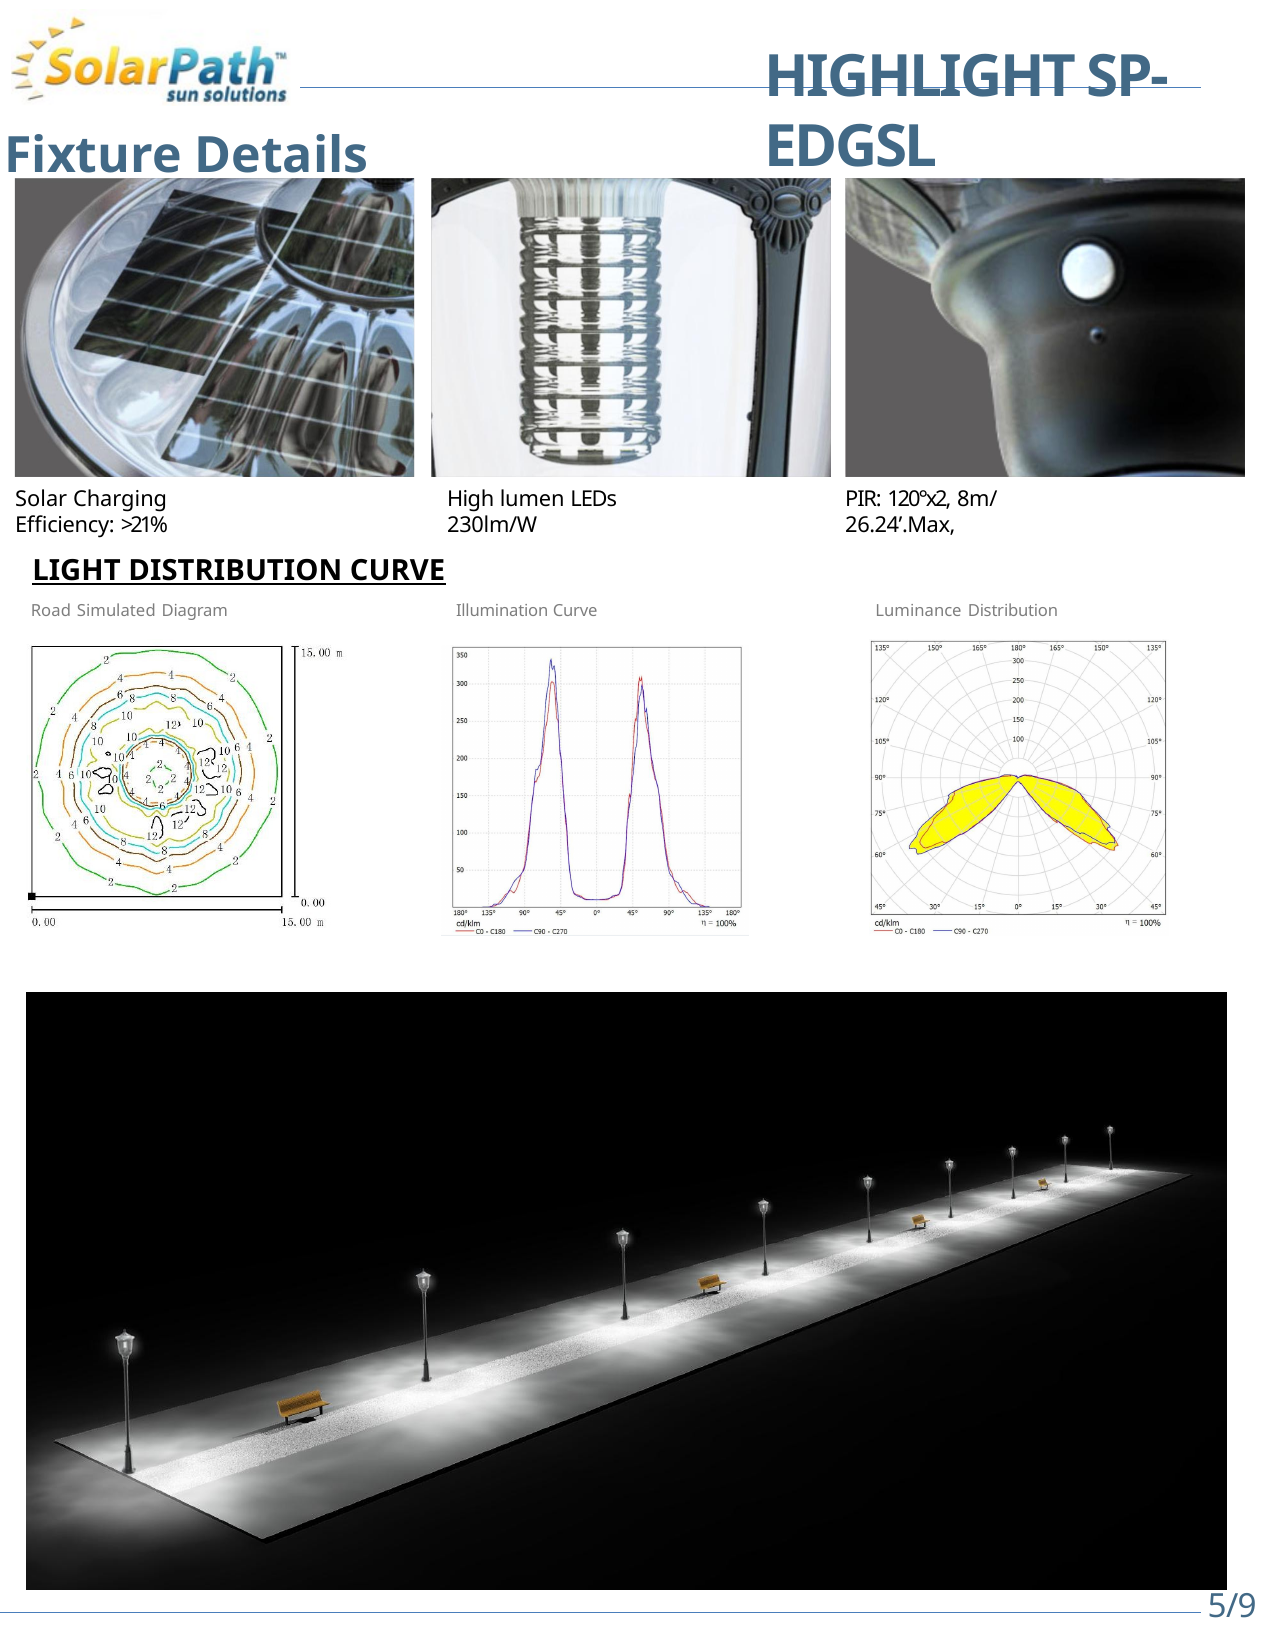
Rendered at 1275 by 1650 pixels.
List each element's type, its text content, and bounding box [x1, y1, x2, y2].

picture [868, 639, 1169, 936]
text_box 5/9 [1205, 1576, 1275, 1625]
picture [440, 645, 750, 936]
picture [26, 991, 1227, 1590]
text_box Illumination Curve [454, 597, 608, 620]
text_box Road Simulated Diagram [28, 597, 241, 620]
picture [26, 639, 347, 929]
picture [0, 166, 1265, 498]
text_box Solar Charging Efficiency: >21% [13, 505, 262, 537]
text_box LIGHT DISTRIBUTION CURVE [17, 544, 852, 594]
text_box High lumen LEDs 230lm/W [445, 505, 660, 537]
text_box Fixture Details [0, 115, 384, 165]
text_box PIR: 120°x2, 8m/ 26.24’.Max, [843, 505, 1099, 537]
picture [11, 9, 291, 107]
text_box Luminance Distribution [873, 597, 1067, 620]
text_box HIGHLIGHT SP-EDGSL [762, 35, 1275, 178]
